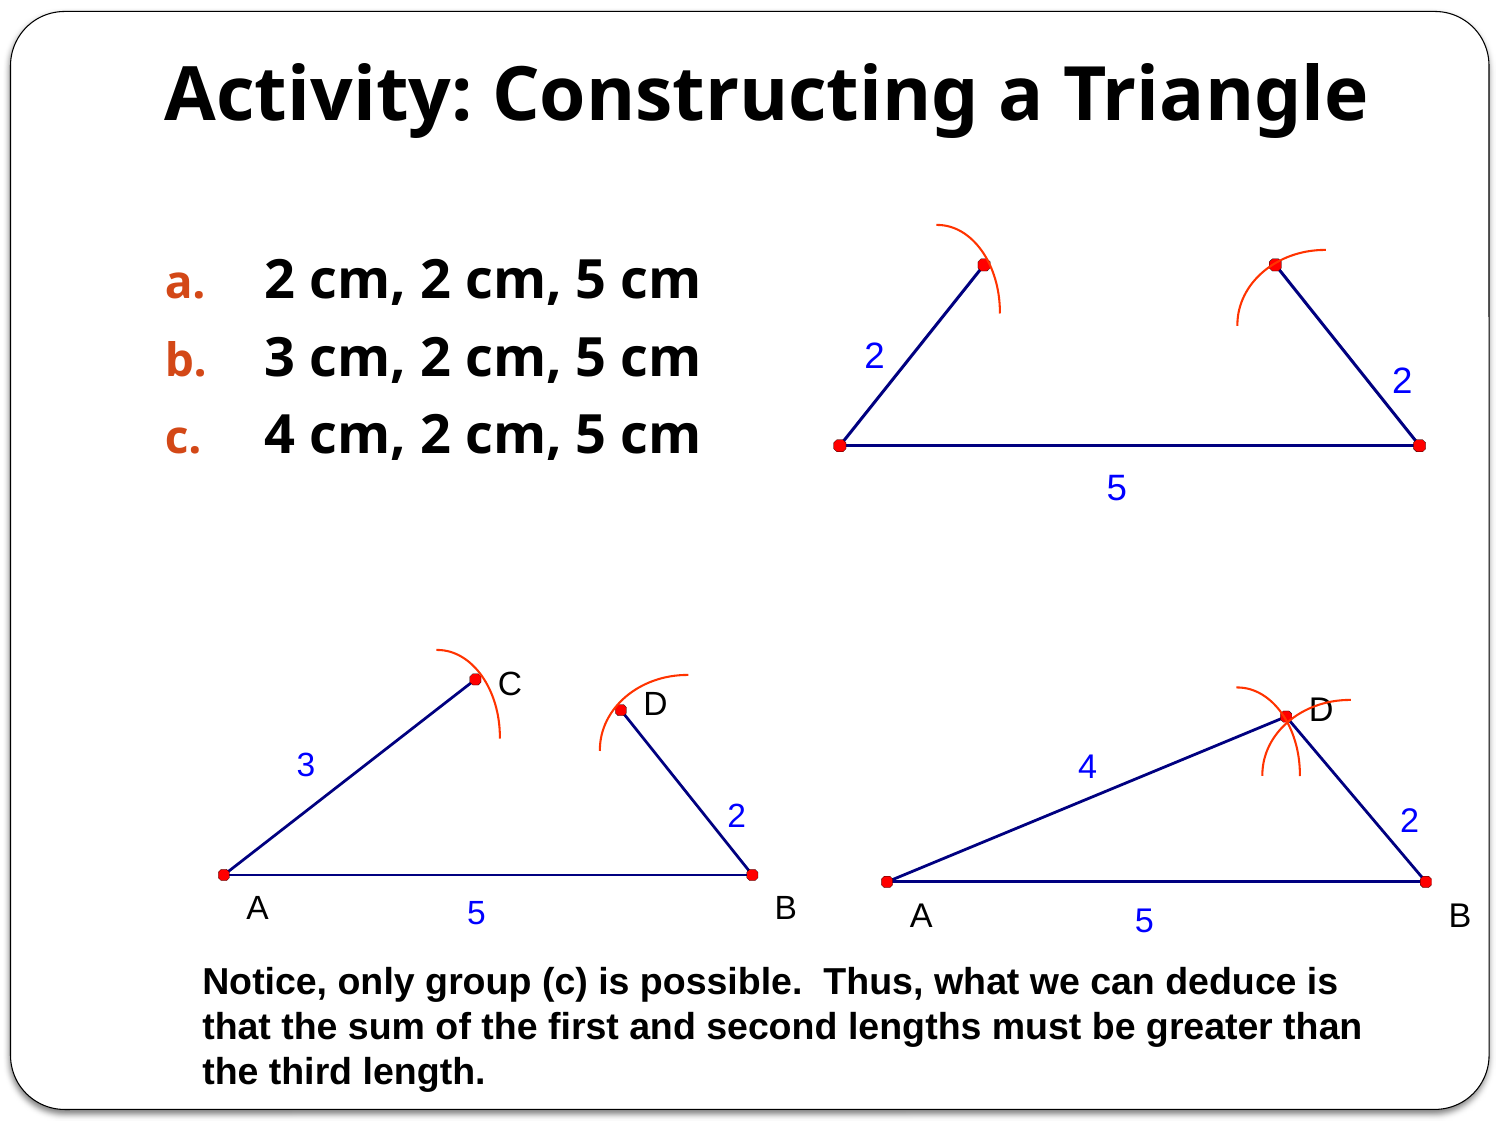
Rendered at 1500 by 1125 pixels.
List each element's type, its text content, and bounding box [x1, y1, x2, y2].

text_box Notice, only group (c) is possible. Thus, what we can deduce is that the sum of the first and second lengths must be greater than the third length. [187, 949, 1425, 1100]
title Activity: Constructing a Triangle [150, 45, 1425, 150]
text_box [187, 637, 826, 971]
list 2 cm, 2 cm, 5 cm 3 cm, 2 cm, 5 cm 4 cm, 2 cm, 5 cm [150, 237, 765, 988]
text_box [849, 662, 1500, 980]
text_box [799, 224, 1463, 551]
